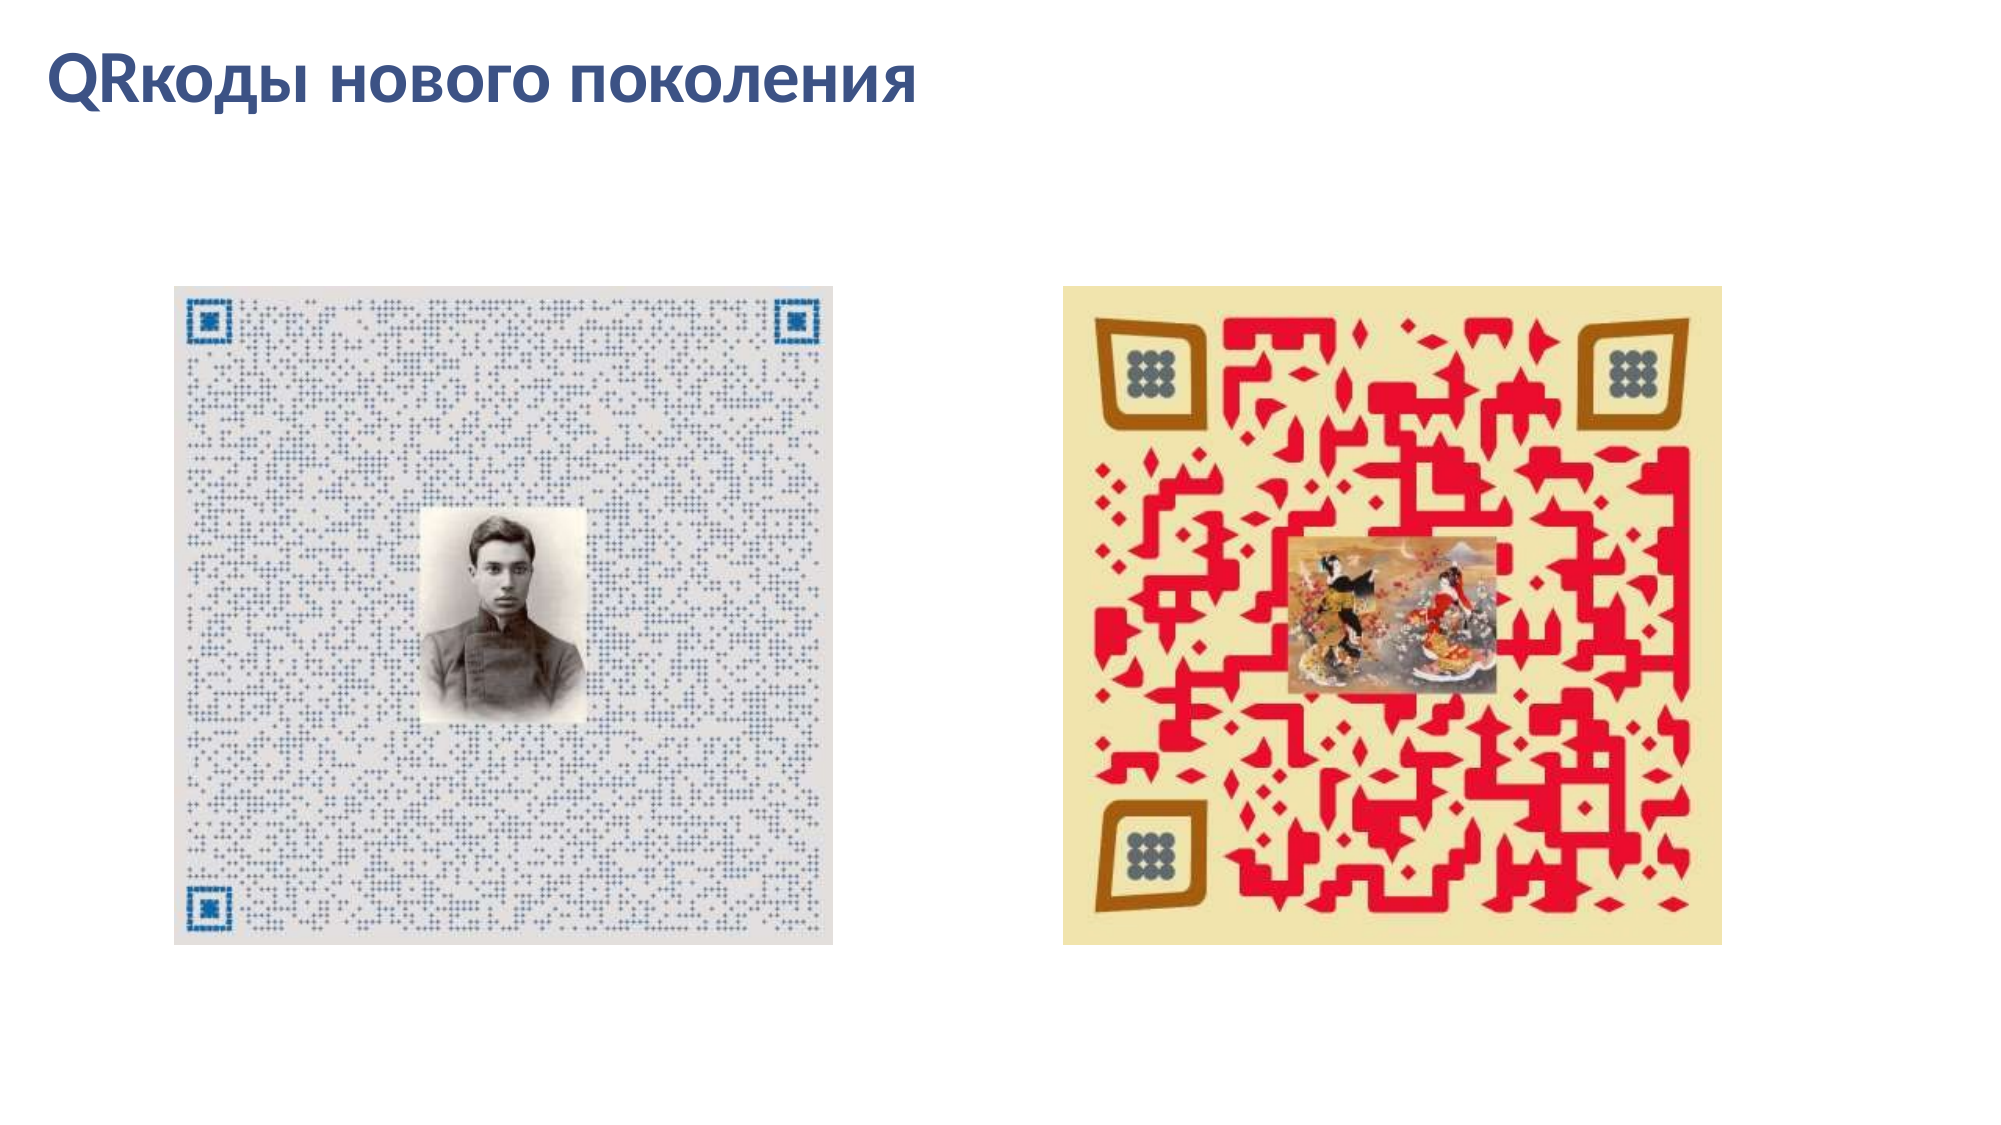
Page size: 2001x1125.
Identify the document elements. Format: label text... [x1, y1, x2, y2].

picture [174, 285, 834, 946]
title QRкоды нового поколения [45, 25, 926, 216]
picture [1063, 285, 1723, 946]
